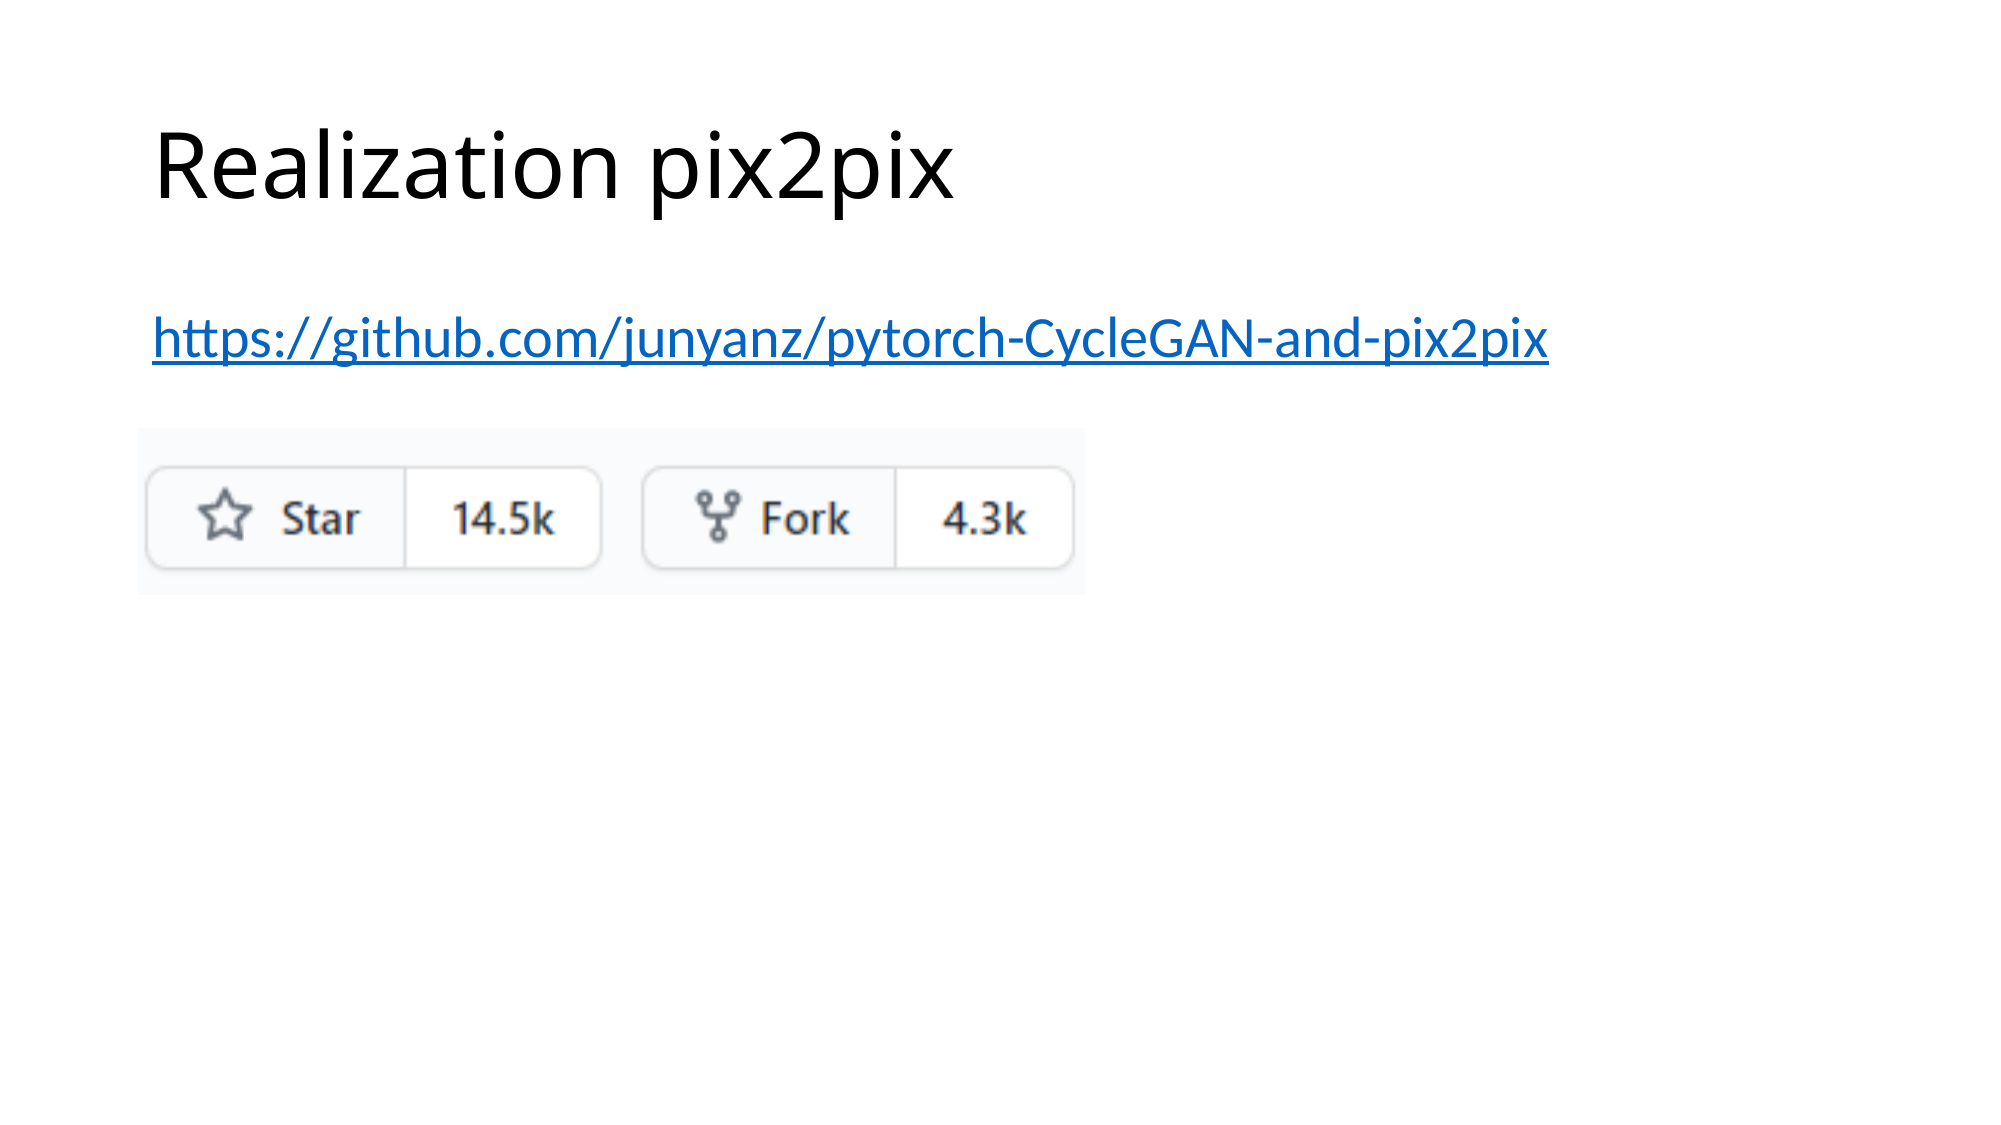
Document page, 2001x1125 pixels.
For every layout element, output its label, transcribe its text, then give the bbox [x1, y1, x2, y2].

picture [137, 428, 1085, 595]
title Realization pix2pix [137, 59, 1863, 278]
list https://github.com/junyanz/pytorch-CycleGAN-and-pix2pix [137, 299, 1863, 1014]
